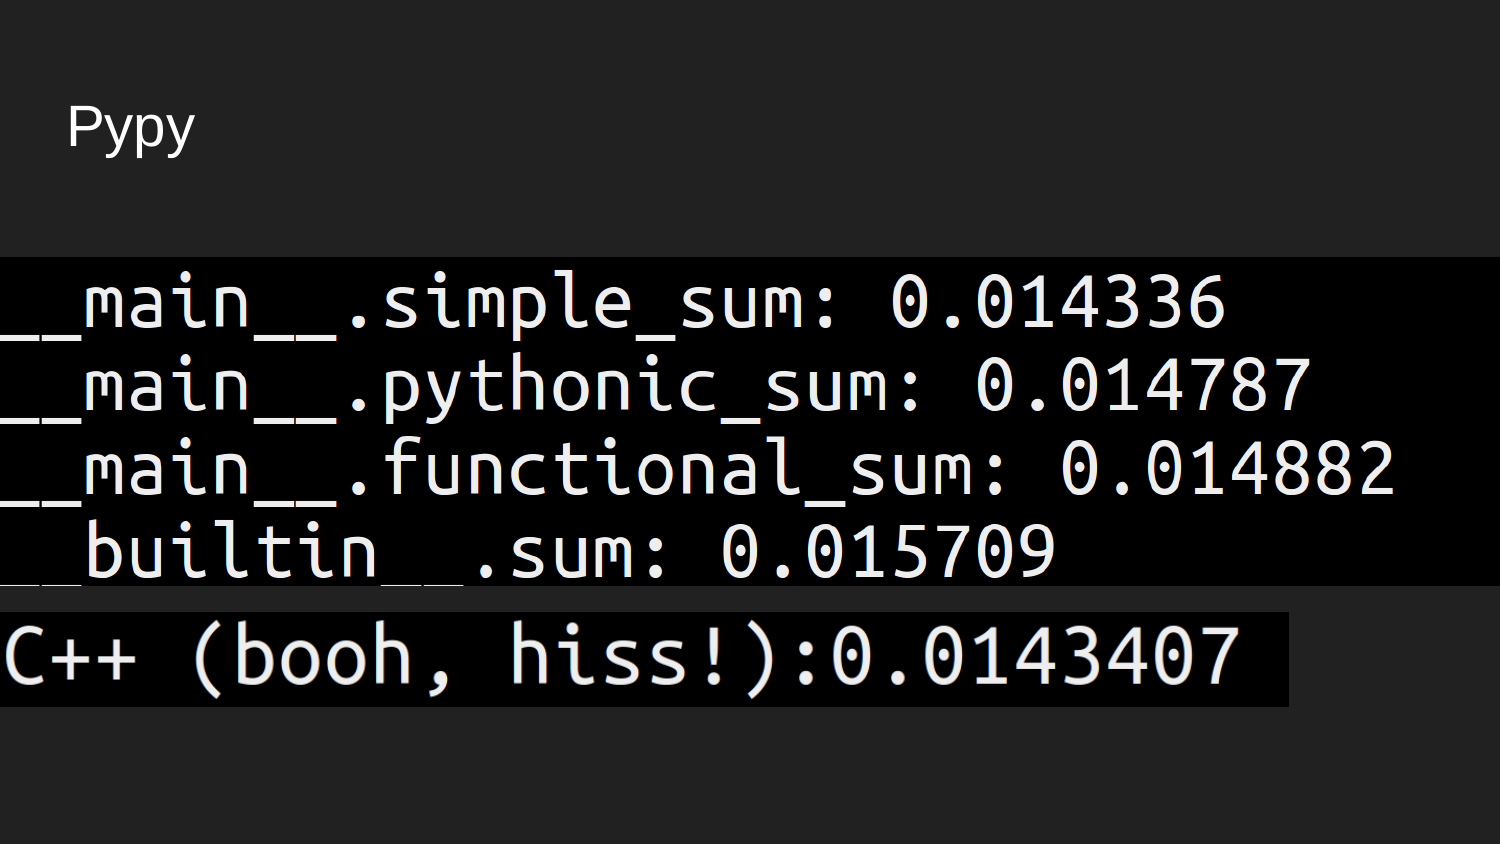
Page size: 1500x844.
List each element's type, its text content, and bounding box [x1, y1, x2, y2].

title Pypy [51, 72, 1449, 167]
picture [0, 612, 1289, 707]
picture [0, 257, 1500, 586]
